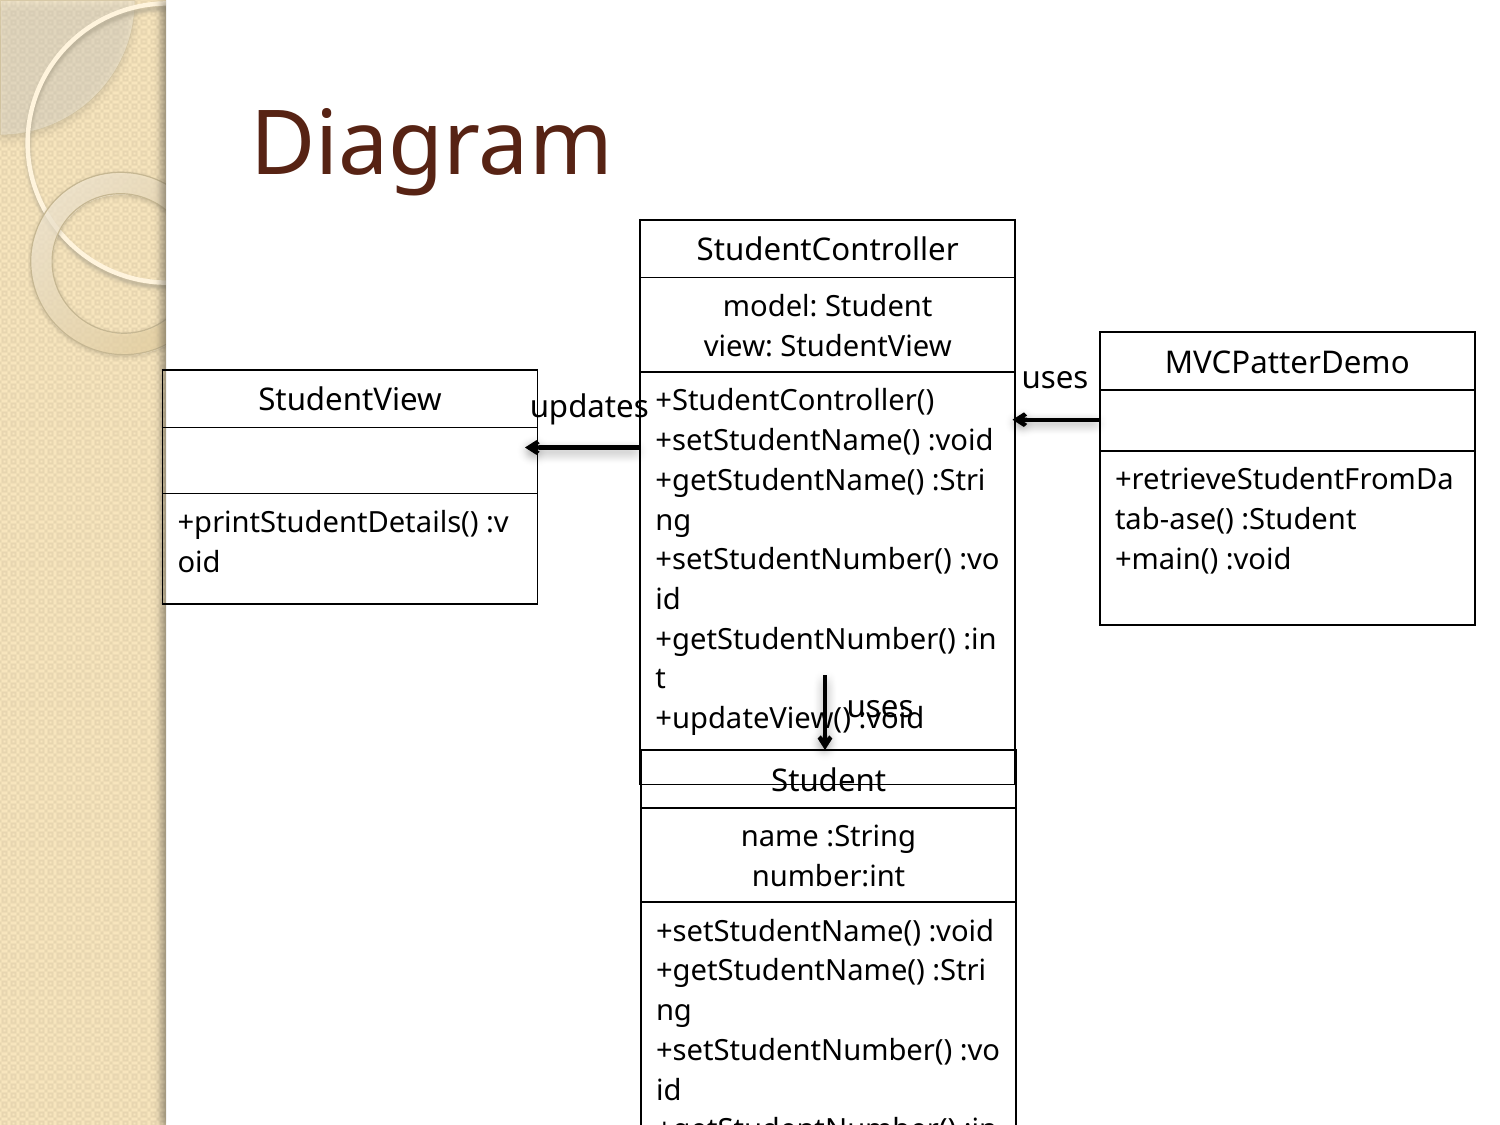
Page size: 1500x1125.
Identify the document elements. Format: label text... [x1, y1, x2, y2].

text_box uses [1006, 349, 1104, 403]
table_header Student [642, 751, 1015, 807]
table_cell [163, 428, 537, 493]
text_box updates [515, 378, 664, 431]
table_cell +setStudentName() :void +getStudentName() :String +setStudentNumber() :void +getStudentNumber() :int [642, 903, 1015, 1125]
table_cell +retrieveStudentFromDatab-ase() :Student +main() :void [1101, 452, 1474, 624]
table_header StudentController [641, 221, 1014, 277]
text_box uses [831, 678, 929, 731]
table_cell model: Student view: StudentView [641, 278, 1014, 371]
title Diagram [235, 45, 1466, 233]
table_cell name :String number:int [642, 809, 1015, 901]
table_header StudentView [163, 371, 537, 427]
table_cell +StudentController() +setStudentName() :void +getStudentName() :String +setStudentNumber() :void +getStudentNumber() :int +updateView() :void [641, 373, 1014, 749]
table_cell [1101, 391, 1474, 450]
table_cell +printStudentDetails() :void [163, 494, 537, 603]
table_header MVCPatterDemo [1101, 333, 1474, 389]
